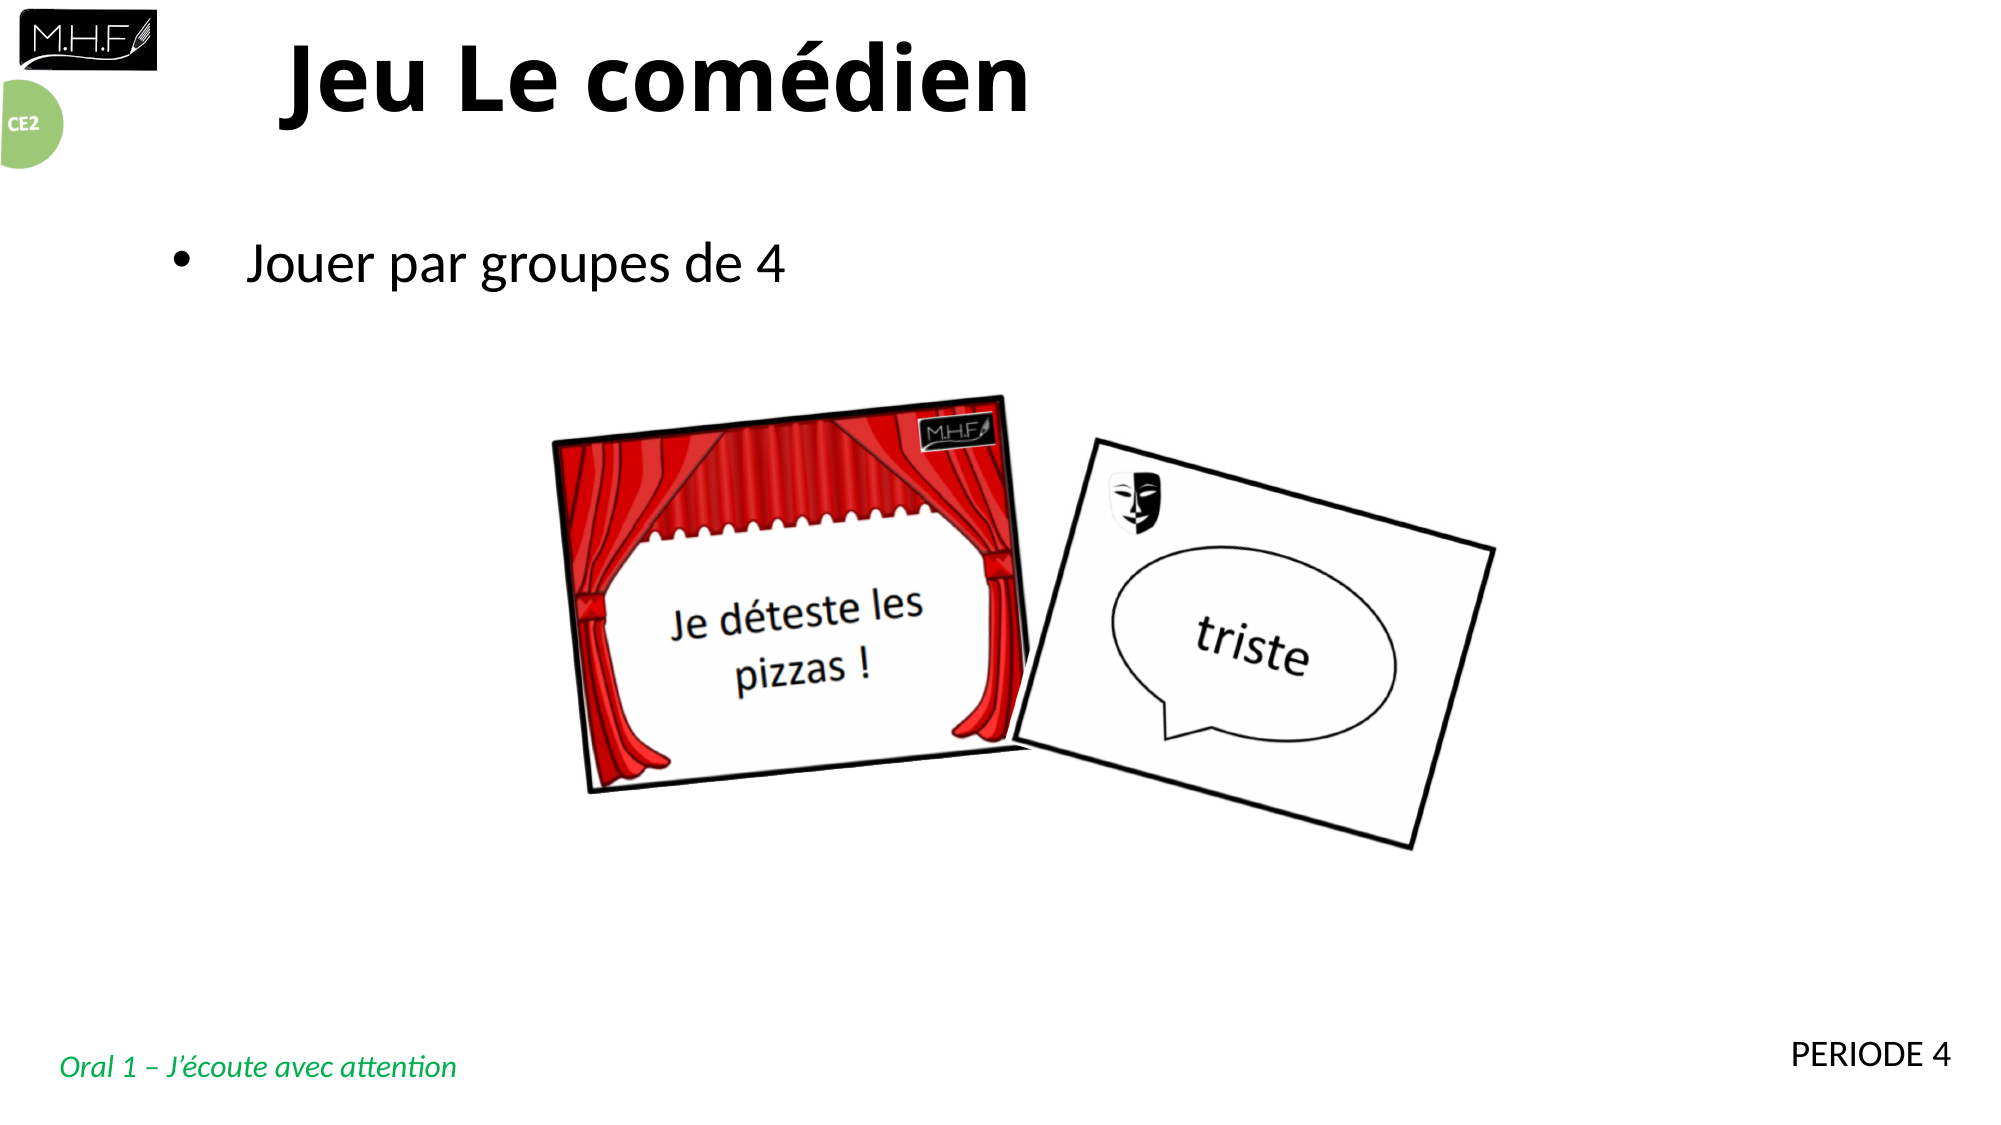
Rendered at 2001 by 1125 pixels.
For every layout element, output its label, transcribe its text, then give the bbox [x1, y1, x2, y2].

title Jeu Le comédien [271, 7, 1818, 156]
picture [0, 7, 157, 207]
text_box Oral 1 – J’écoute avec attention [44, 1038, 1346, 1092]
text_box PERIODE 4 [1362, 1021, 1967, 1082]
text_box Jouer par groupes de 4 [156, 216, 1840, 302]
picture [548, 390, 1501, 854]
